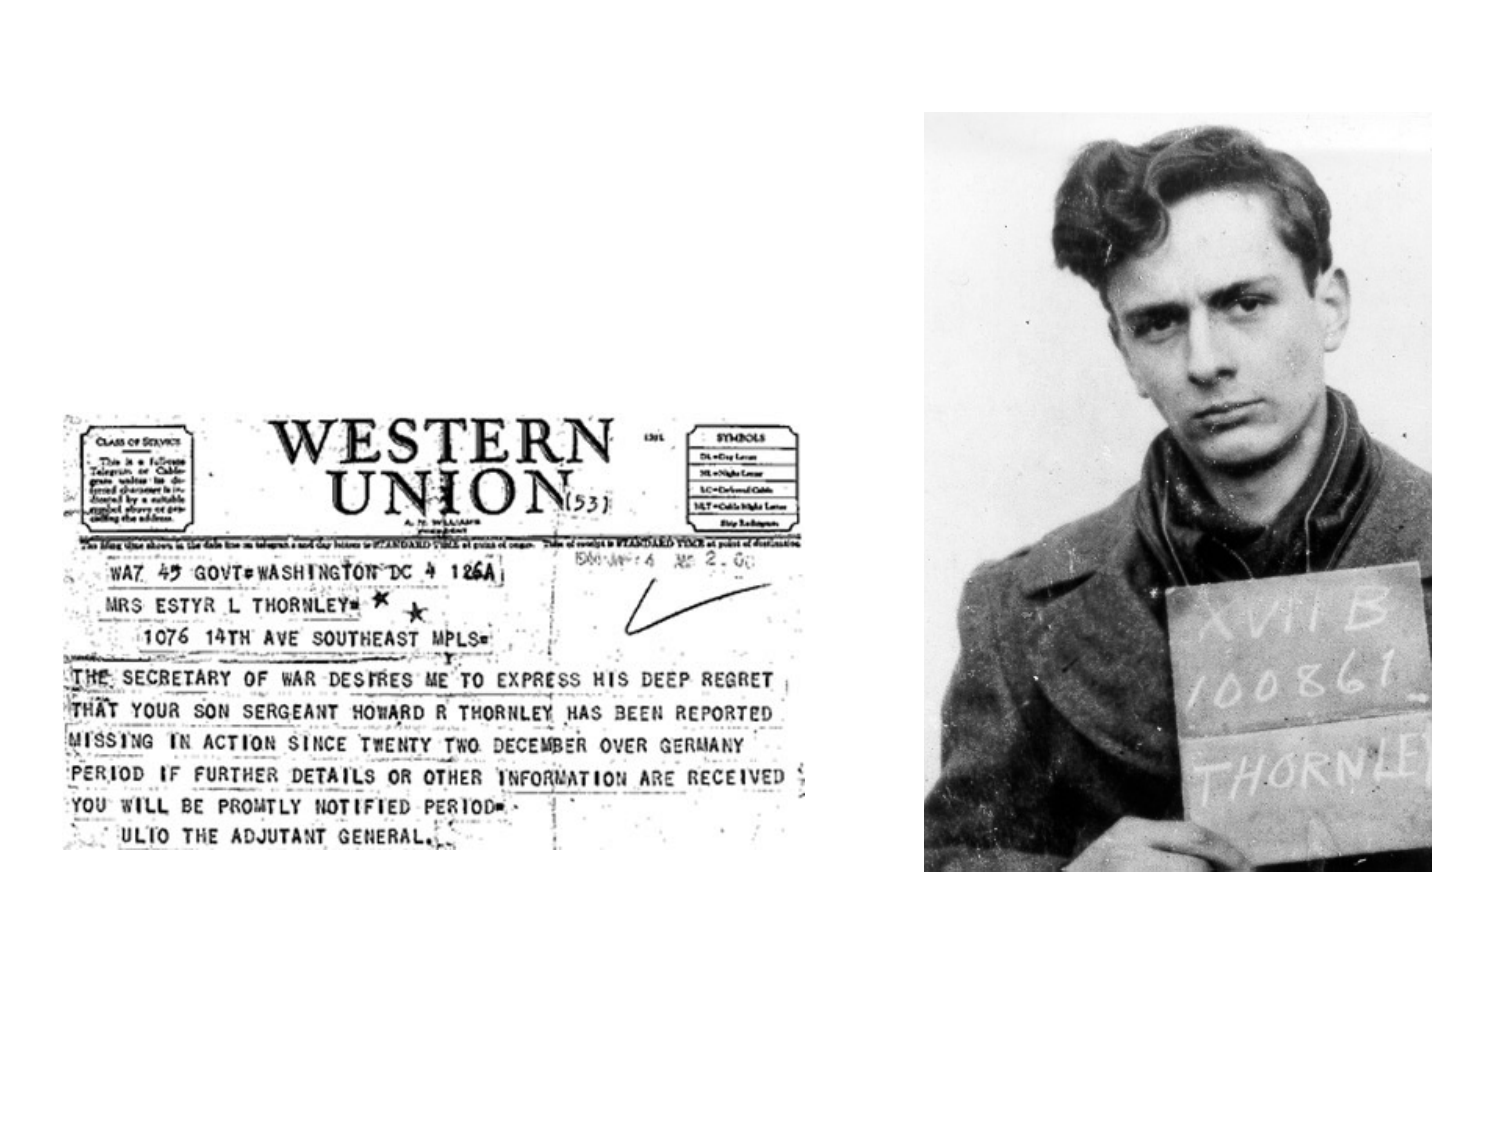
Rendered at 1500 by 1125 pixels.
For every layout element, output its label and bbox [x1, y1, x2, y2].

picture [924, 112, 1432, 873]
picture [62, 412, 805, 851]
